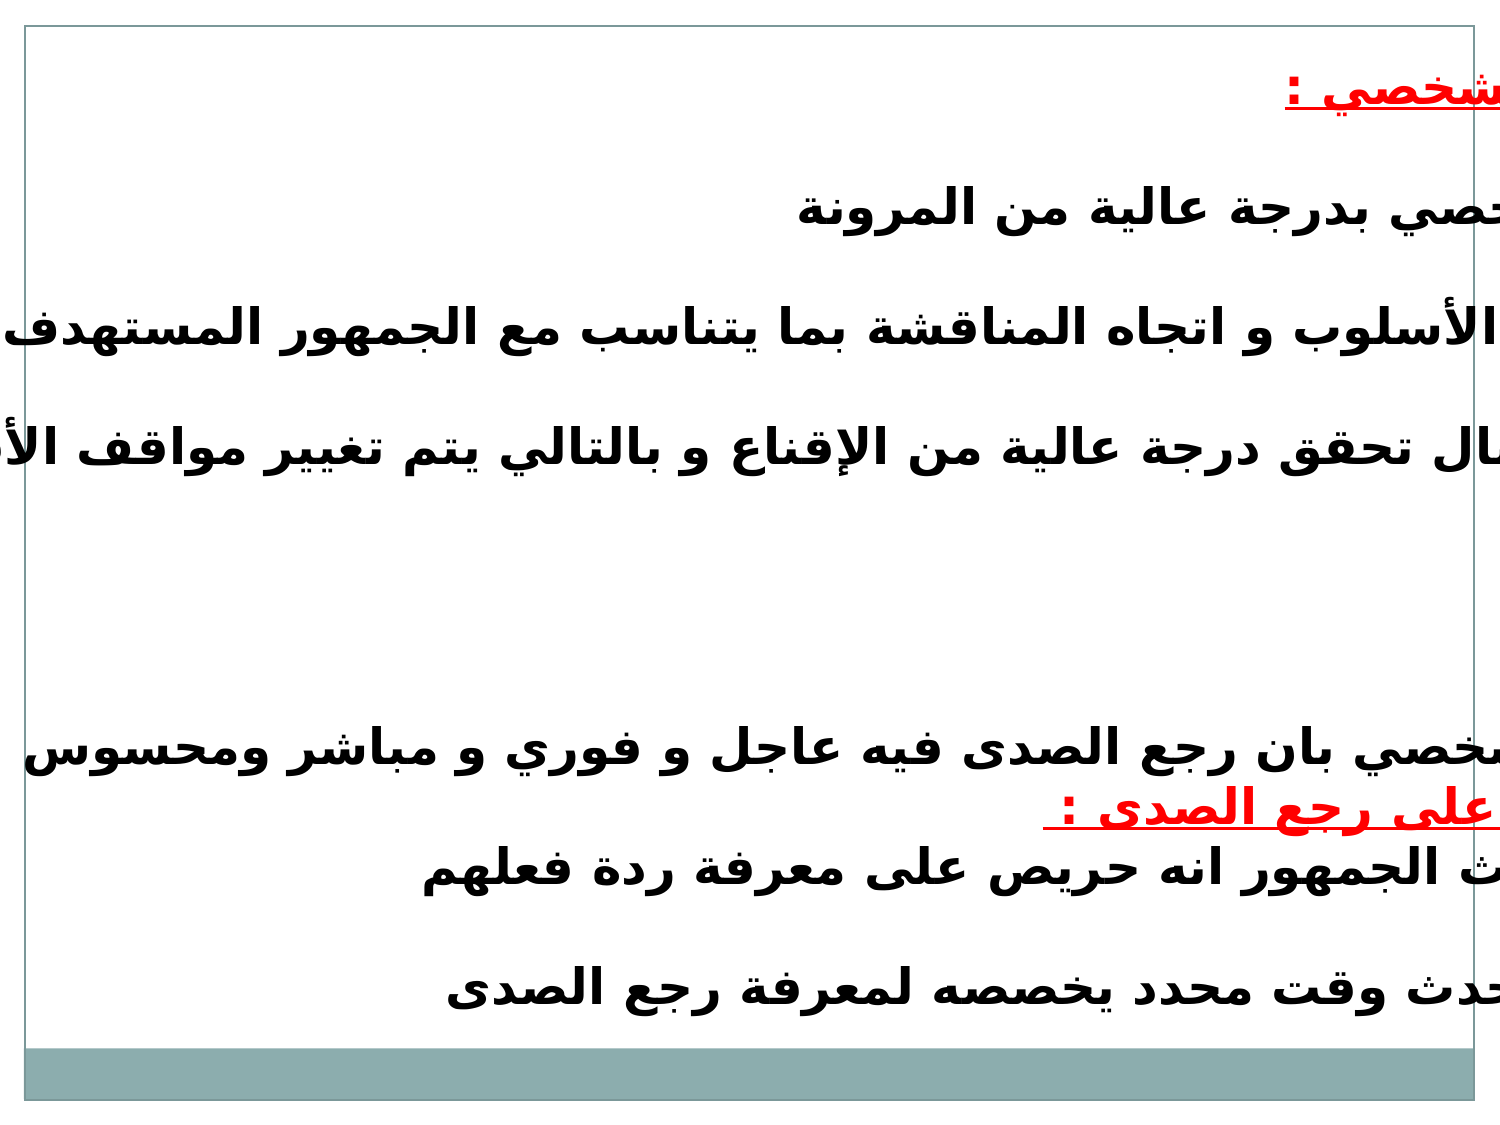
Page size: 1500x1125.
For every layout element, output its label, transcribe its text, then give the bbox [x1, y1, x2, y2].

text_box خصائص الاتصال الشخصي : 1- المرونة : يتميز الاتصال الشخصي بدرجة عالية من المرونة يغير المرسل من الأسلوب و اتجاه المناقشة بما يتناسب مع الجمهور المستهدف نتيجة مرونة الاتصال تحقق درجة عالية من الإقناع و بالتالي يتم تغيير مواقف الأفراد تجاه الأفكار المستحدثة 2- رجع الصدى : يتميز الاتصال الشخصي بان رجع الصدى فيه عاجل و فوري و مباشر ومحسوس متطلبات الحصول على رجع الصدى : 1- أن يخبر المتحدث الجمهور انه حريص على معرفة ردة فعلهم 2- أن يقتطع المتحدث وقت محدد يخصصه لمعرفة رجع الصدى [0, 46, 1500, 1022]
